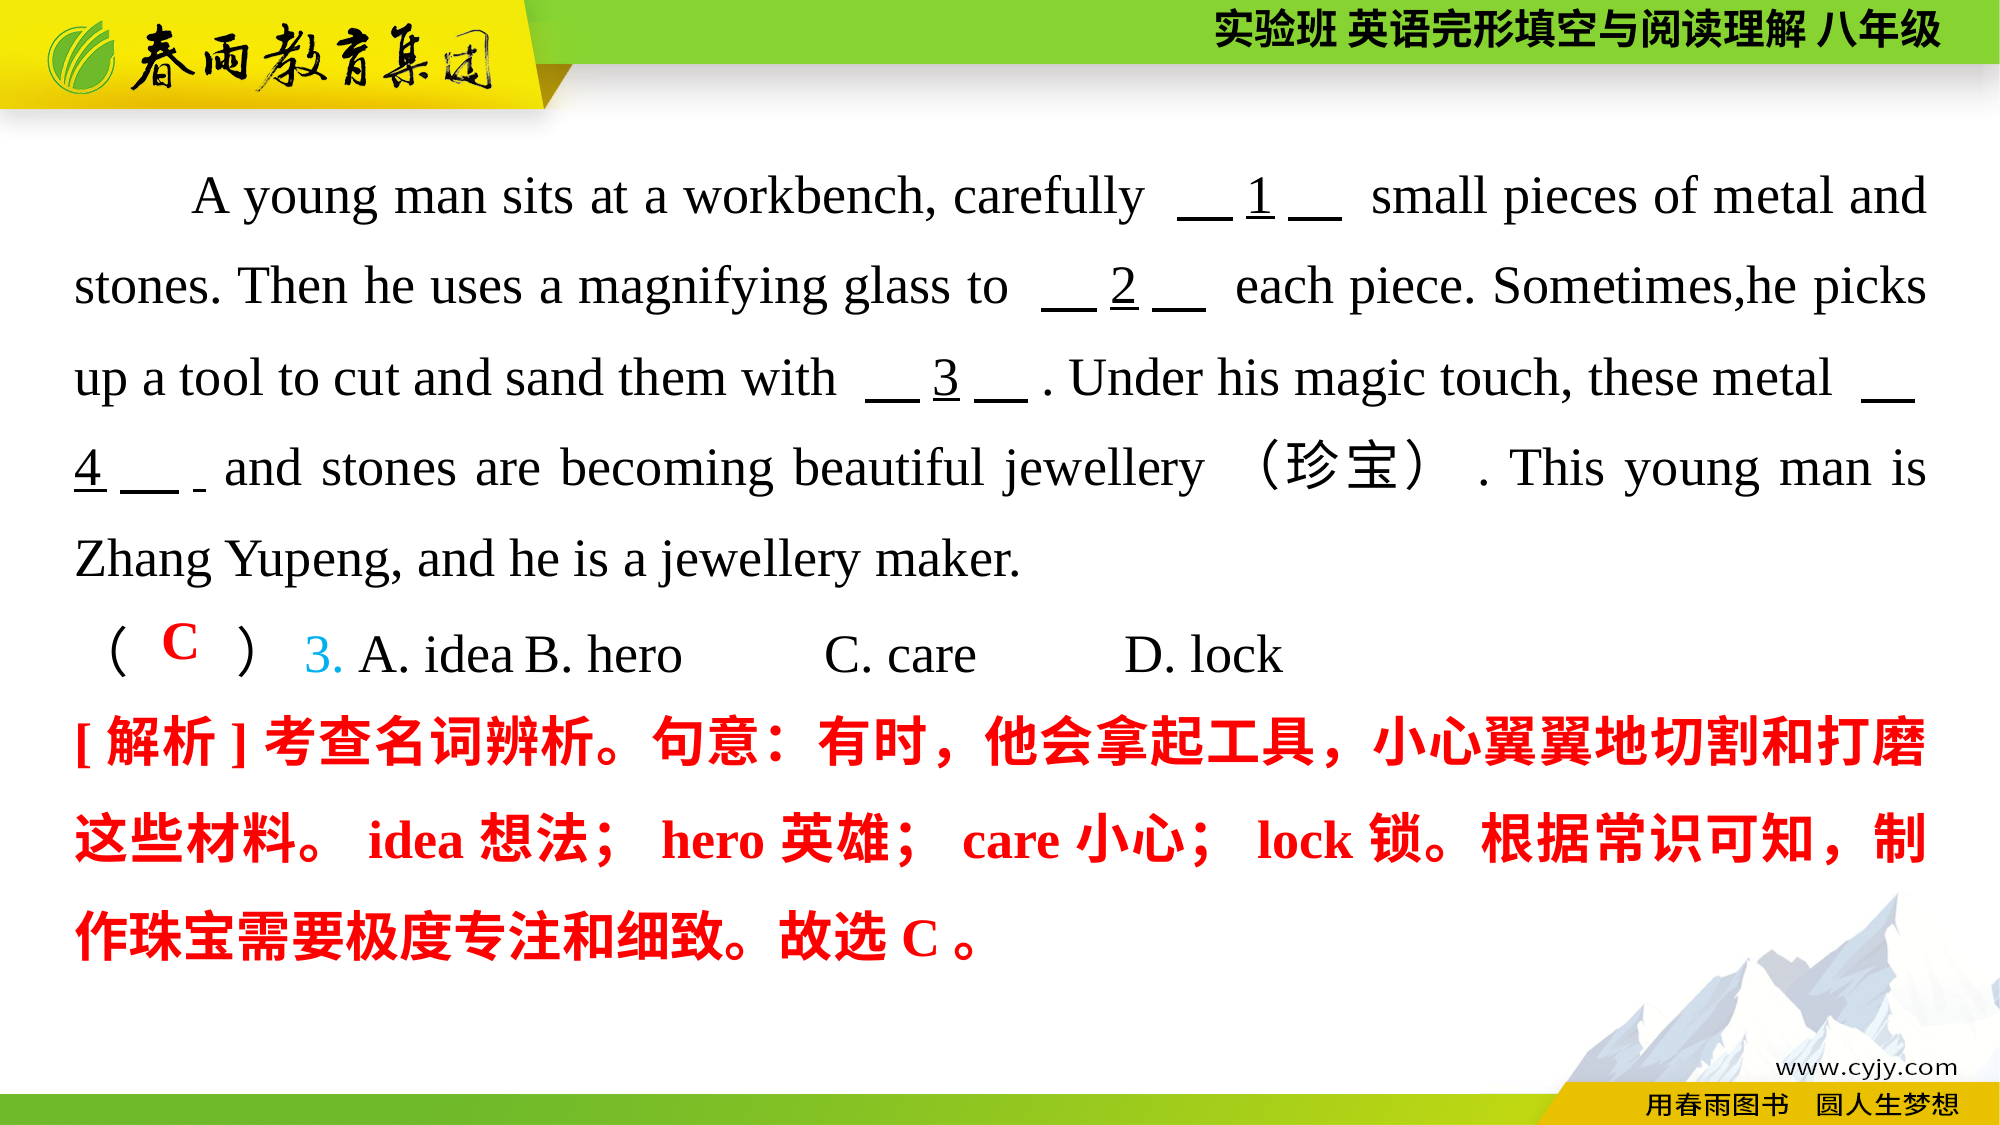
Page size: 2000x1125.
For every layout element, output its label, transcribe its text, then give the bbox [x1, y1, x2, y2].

text_box （ ）3. A. idea B. hero C. care D. lock [59, 578, 1944, 667]
picture [0, 0, 2000, 1125]
text_box C [146, 597, 216, 667]
text_box [解析]考查名词辨析。句意：有时，他会拿起工具，小心翼翼地切割和打磨这些材料。idea想法；hero英雄；care小心；lock锁。根据常识可知，制作珠宝需要极度专注和细致。故选C。 [59, 667, 1944, 975]
list A young man sits at a workbench, carefully 1 small pieces of metal and stones. Then he uses a magnifying glass to 2 each piece. Sometimes,he picks up a tool to cut and sand them with 3 . Under his magic touch, these metal 4 . and stones are becoming beautiful jewellery（珍宝）. This young man is Zhang Yupeng, and he is a jewellery maker. [59, 125, 1944, 578]
